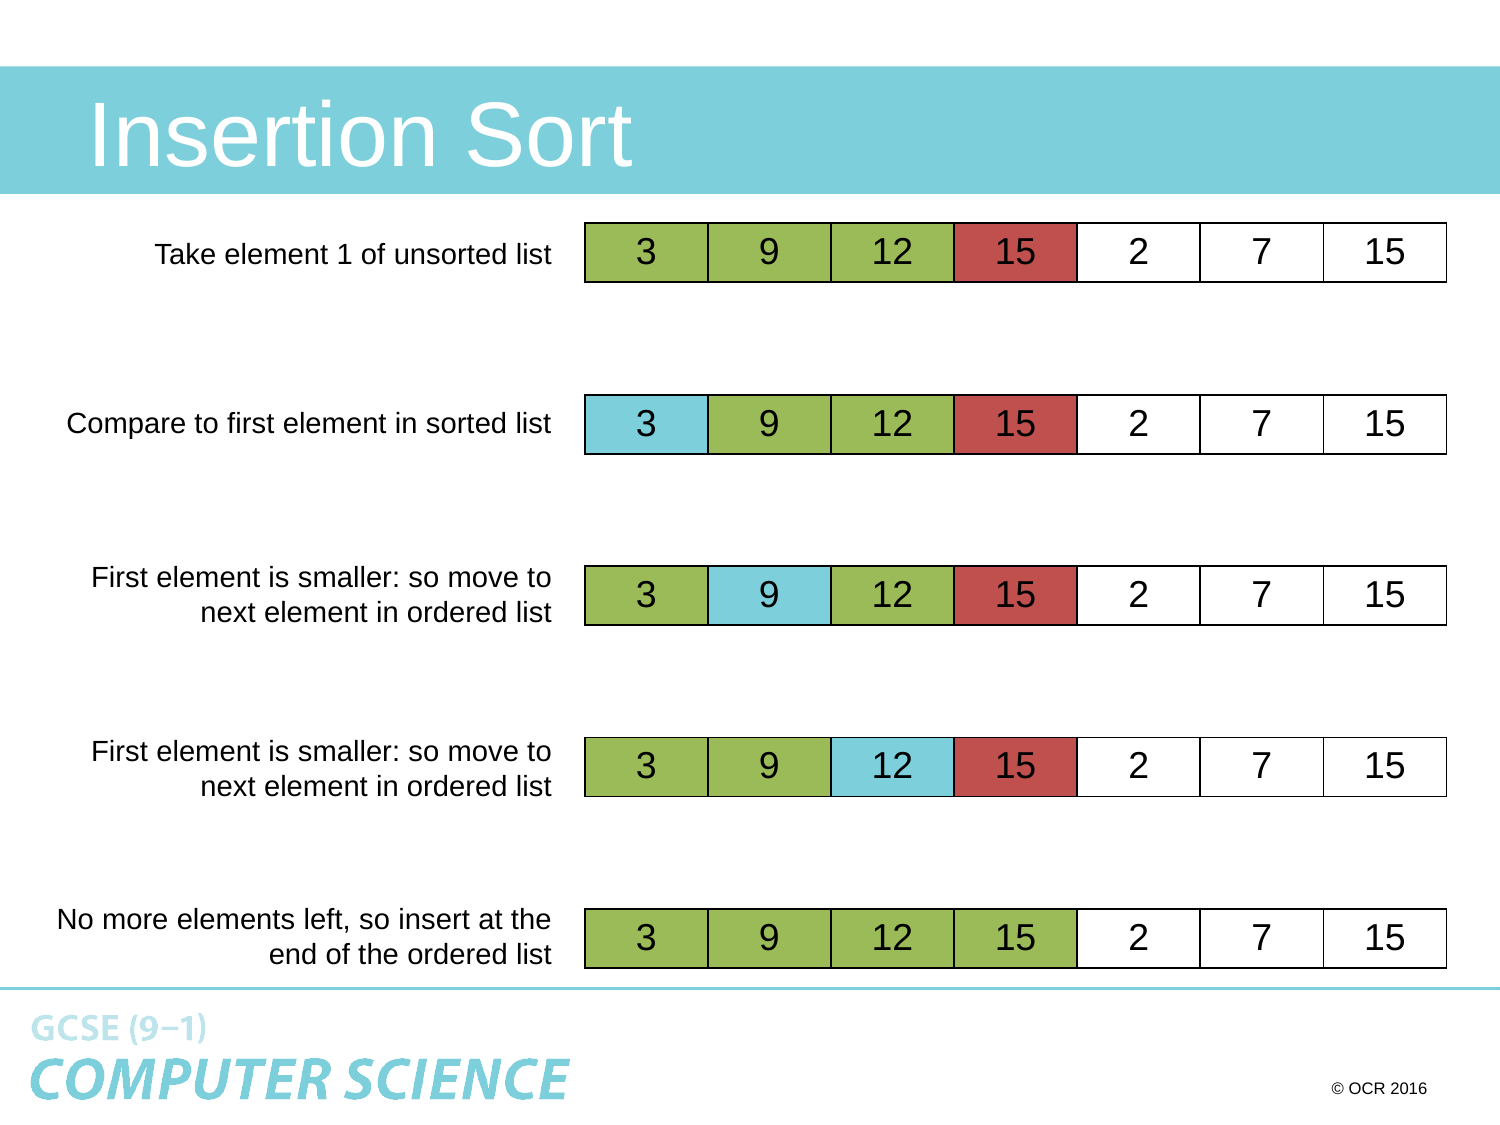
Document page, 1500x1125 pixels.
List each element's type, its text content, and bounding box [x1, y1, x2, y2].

table_header 15 [1324, 567, 1446, 624]
table_header 15 [955, 738, 1076, 796]
table_header 3 [586, 224, 707, 281]
picture [0, 987, 1500, 1124]
table_header 12 [832, 224, 953, 281]
table_header 3 [586, 396, 707, 453]
table_header 15 [1324, 224, 1446, 281]
table_header 15 [1324, 396, 1446, 453]
table_header 3 [586, 567, 707, 624]
table_header 7 [1201, 738, 1323, 796]
table_header 9 [709, 567, 830, 624]
table_header 2 [1078, 738, 1199, 796]
table_header 12 [832, 910, 953, 967]
title Insertion Sort [0, 66, 1500, 194]
table_header 7 [1201, 224, 1323, 281]
table_header 9 [709, 224, 830, 281]
table_header 7 [1201, 396, 1323, 453]
table_header 3 [586, 910, 707, 967]
text_box First element is smaller: so move to next element in ordered list [13, 550, 568, 636]
table_header 9 [709, 738, 830, 796]
table_header 7 [1201, 910, 1323, 967]
table_header 15 [955, 396, 1076, 453]
table_header 2 [1078, 396, 1199, 453]
text_box Take element 1 of unsorted list [59, 228, 567, 279]
text_box No more elements left, so insert at the end of the ordered list [13, 893, 568, 978]
table_header 7 [1201, 567, 1323, 624]
table_header 15 [1324, 738, 1446, 796]
table_header 15 [1324, 910, 1446, 967]
text_box Compare to first element in sorted list [9, 397, 567, 447]
table_header 3 [586, 738, 707, 796]
table_header 12 [832, 567, 953, 624]
table_header 2 [1078, 910, 1199, 967]
table_header 9 [709, 396, 830, 453]
table_header 15 [955, 910, 1076, 967]
table_header 2 [1078, 567, 1199, 624]
table_header 12 [832, 396, 953, 453]
table_header 12 [832, 738, 953, 796]
table_header 2 [1078, 224, 1199, 281]
table_header 15 [955, 567, 1076, 624]
table_header 15 [955, 224, 1076, 281]
table_header 9 [709, 910, 830, 967]
text_box First element is smaller: so move to next element in ordered list [13, 724, 568, 810]
